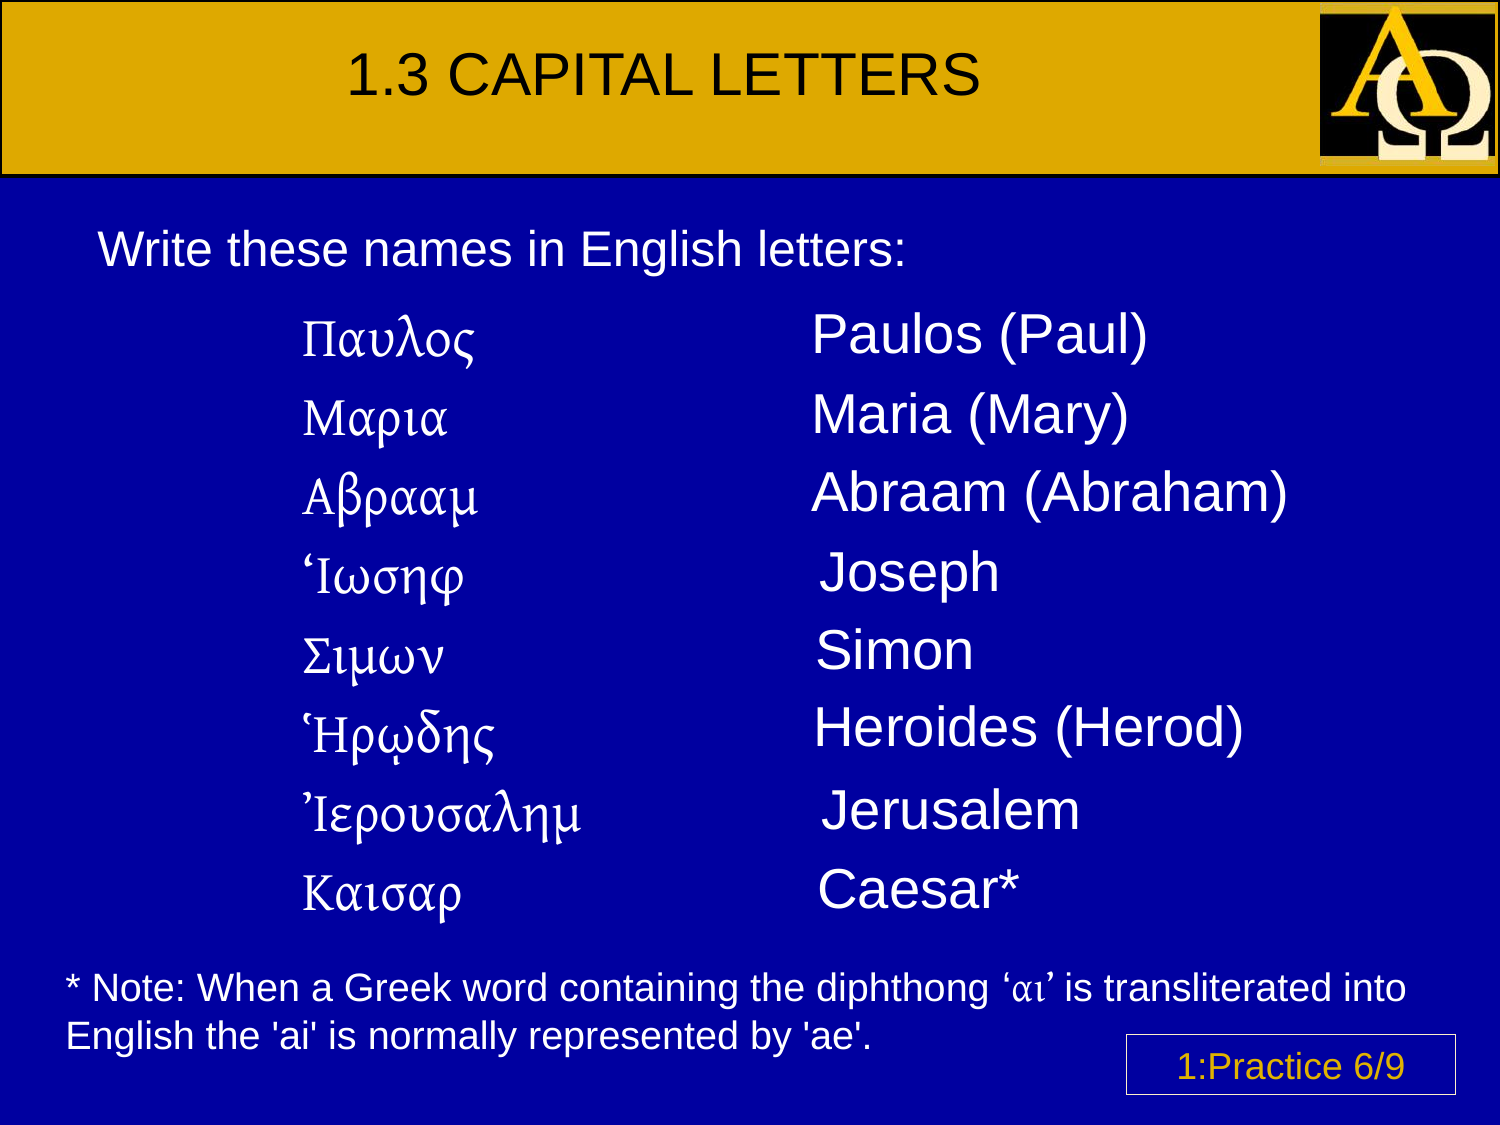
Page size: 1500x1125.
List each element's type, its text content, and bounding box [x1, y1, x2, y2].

text_box Paulos (Paul) [796, 289, 1205, 369]
text_box Abraam (Abraham) [796, 447, 1320, 531]
text_box [0, 0, 1500, 178]
text_box Jerusalem [806, 765, 1181, 844]
text_box Simon [800, 606, 1200, 682]
text_box Maria (Mary) [796, 369, 1205, 447]
text_box Joseph [804, 528, 1133, 606]
picture [1319, 1, 1496, 168]
text_box 1.3 CAPITAL LETTERS [331, 27, 1124, 115]
text_box * Note: When a Greek word containing the diphthong ‘αι’ is transliterated into English the 'ai' is normally represented by 'ae'. [50, 952, 287, 1066]
text_box * Note: When a Greek word containing the diphthong ‘αι’ is transliterated into English the 'ai' is normally represented by 'ae'. [668, 952, 1467, 1066]
text_box Write these names in English letters: [82, 209, 923, 285]
text_box 1:Practice 6/9 [1126, 1034, 1456, 1095]
text_box Caesar* [802, 844, 1190, 927]
text_box Παυλος Μαρια Αβρααμ ‘Ιωσηφ Σιμων Ἡρῳδης Ἰερουσαλημ Καισαρ [287, 285, 668, 1125]
text_box Heroides (Herod) [798, 682, 1320, 765]
